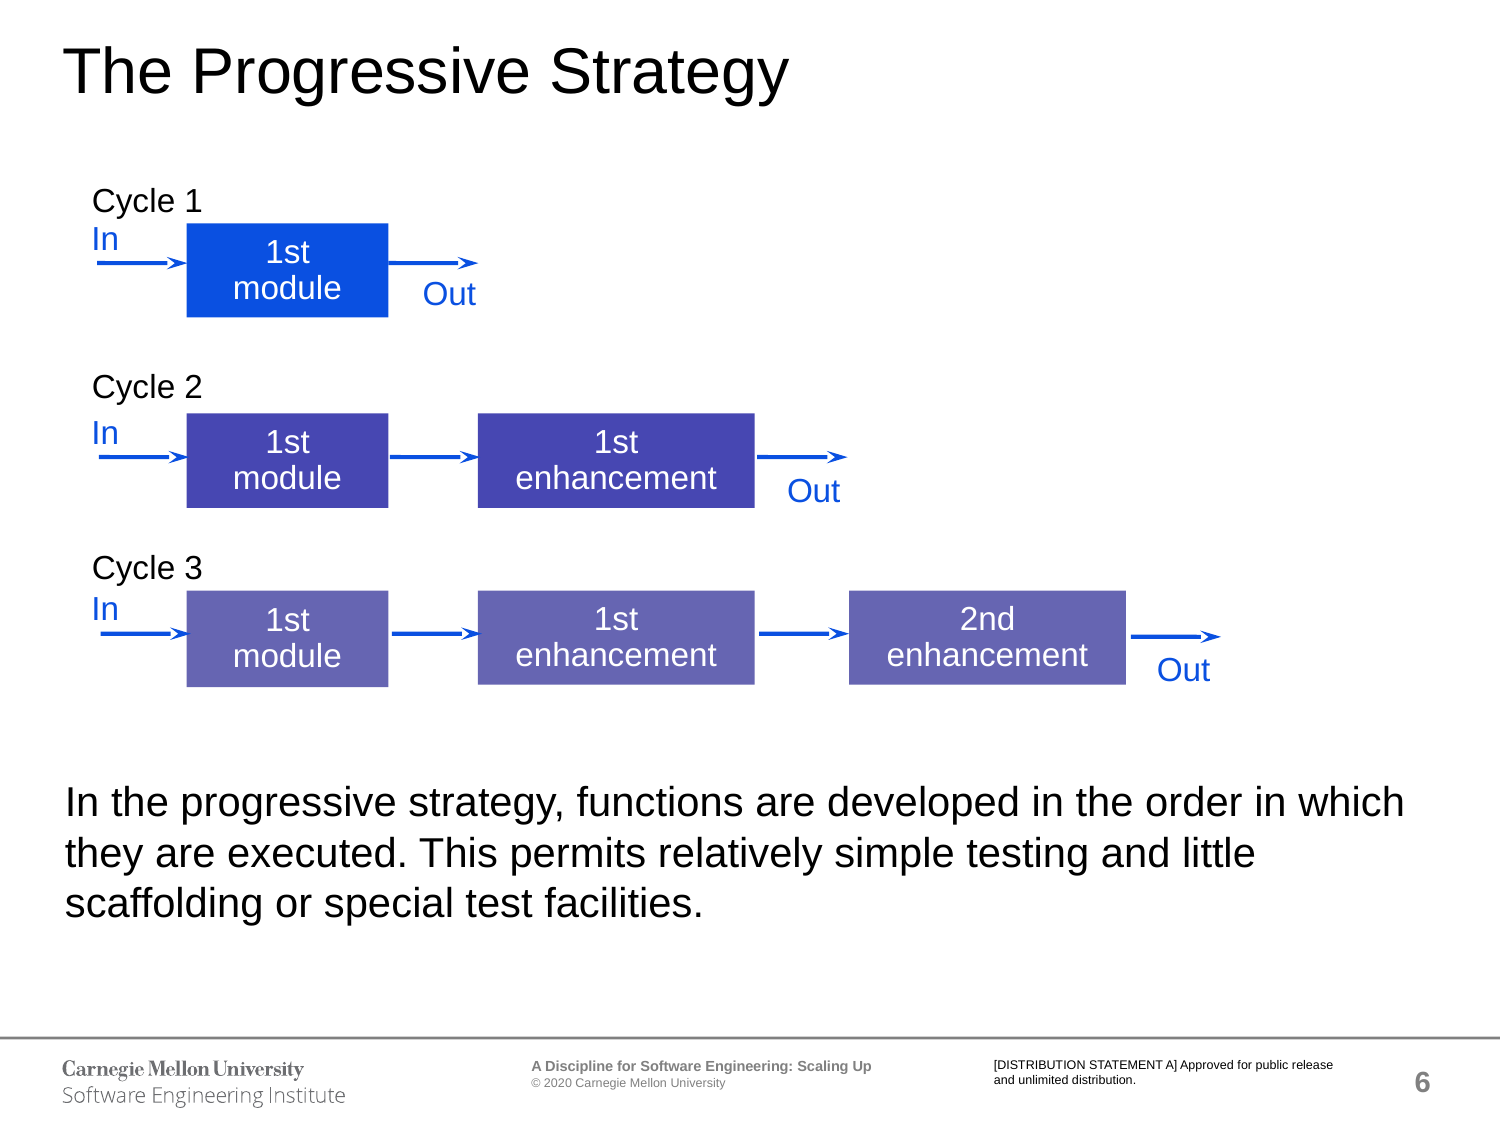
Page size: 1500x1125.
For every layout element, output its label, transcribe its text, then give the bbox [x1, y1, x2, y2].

title The Progressive Strategy [62, 37, 1338, 182]
text_box In the progressive strategy, functions are developed in the order in which they are executed. This permits relatively simple testing and little scaffolding or special test facilities. [47, 766, 1432, 934]
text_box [74, 176, 1227, 697]
